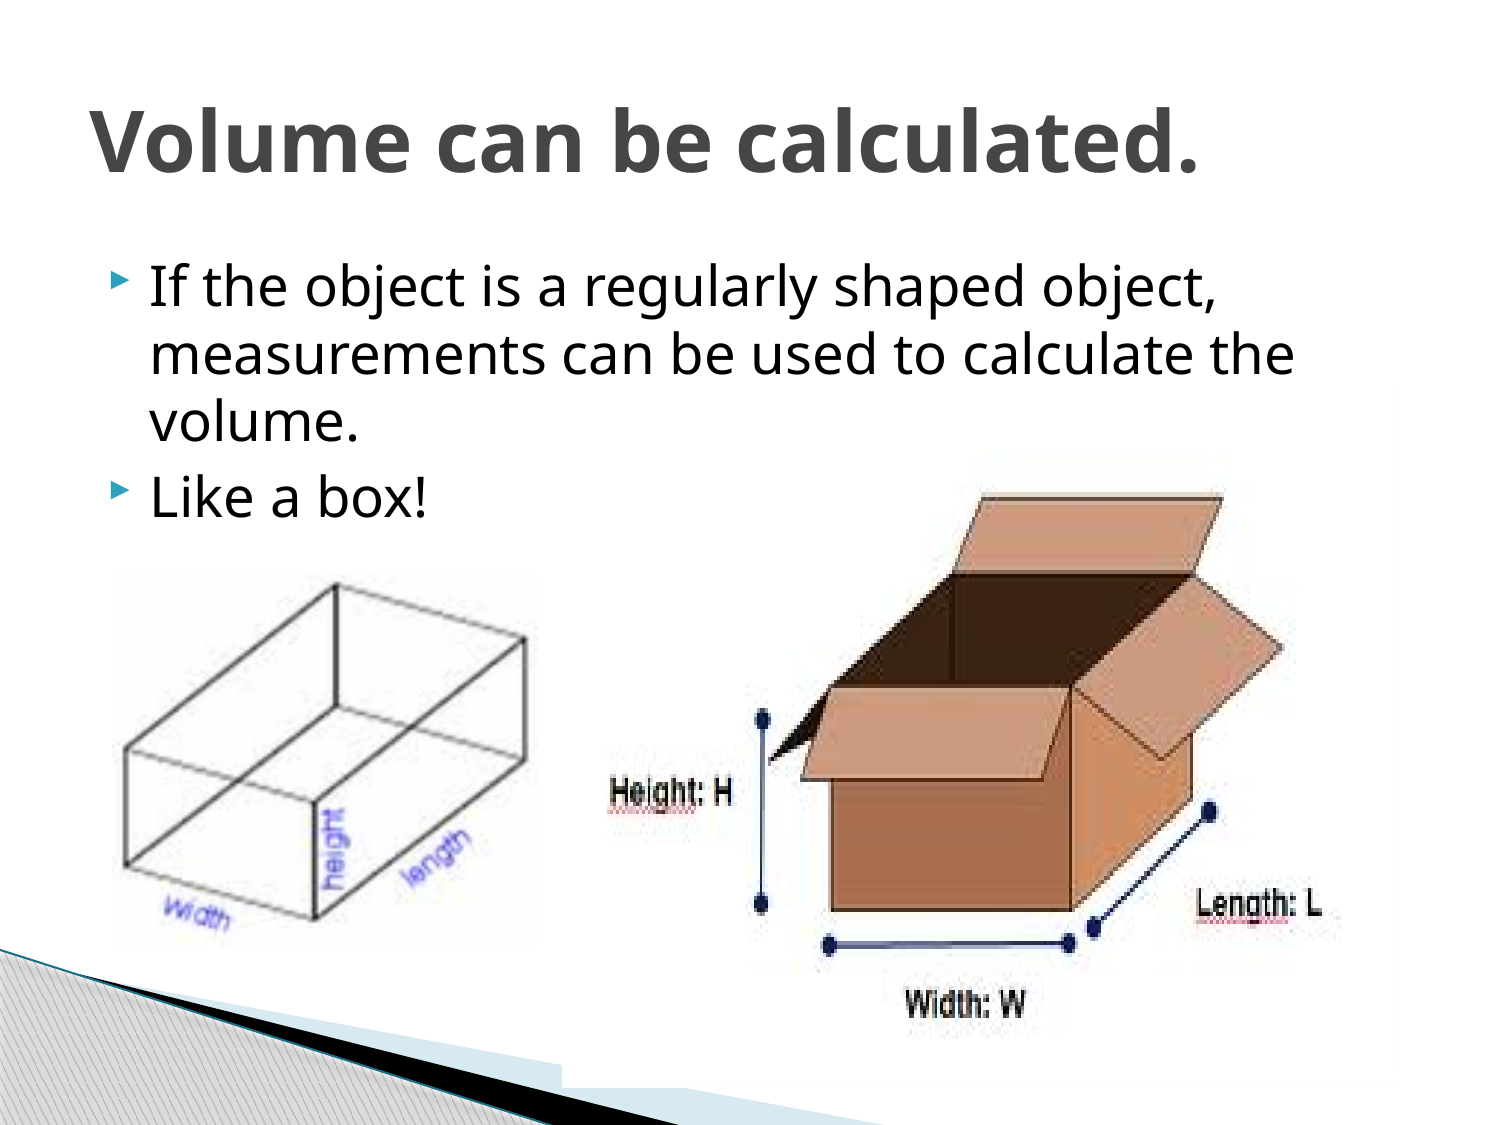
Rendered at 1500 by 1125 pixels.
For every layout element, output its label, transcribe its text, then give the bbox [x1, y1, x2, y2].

picture [562, 387, 1401, 1088]
title Volume can be calculated. [75, 45, 1425, 233]
list If the object is a regularly shaped object, measurements can be used to calculate the volume. Like a box! [75, 243, 1425, 986]
picture [112, 574, 538, 948]
